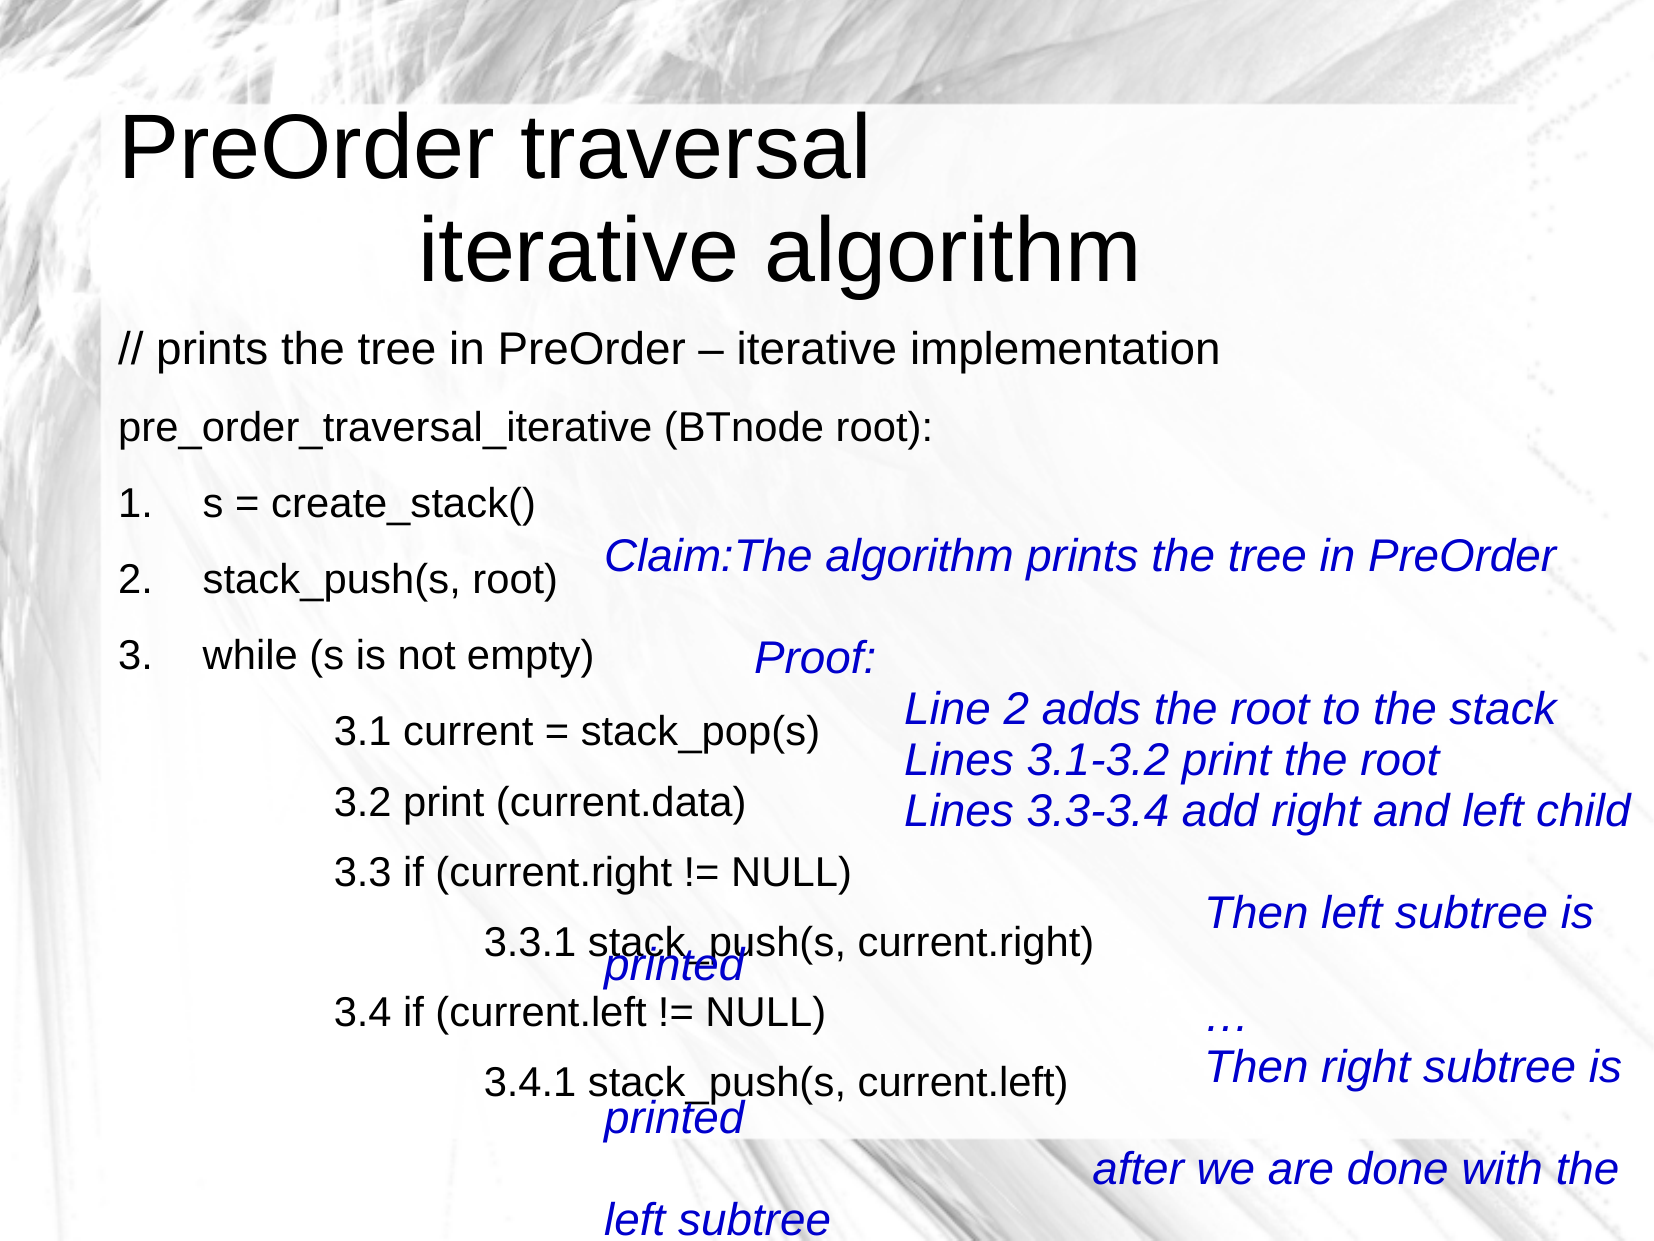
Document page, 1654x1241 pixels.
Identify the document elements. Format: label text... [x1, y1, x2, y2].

list // prints the tree in PreOrder – iterative implementation pre_order_traversal_iterative (BTnode root): s = create_stack() stack_push(s, root) while (s is not empty) 3.1 current = stack_pop(s) 3.2 print (current.data) 3.3 if (current.right != NULL) 3.3.1 stack_push(s, current.right) 3.4 if (current.left != NULL) 3.4.1 stack_push(s, current.left) [118, 319, 1571, 1109]
text_box Claim:The algorithm prints the tree in PreOrder Proof: Line 2 adds the root to the stack Lines 3.1-3.2 print the root Lines 3.3-3.4 add right and left child Then left subtree is printed … Then right subtree is printed after we are done with the left subtree [589, 523, 1654, 1241]
title PreOrder traversal iterative algorithm [118, 93, 1506, 299]
picture [0, 0, 1654, 1241]
